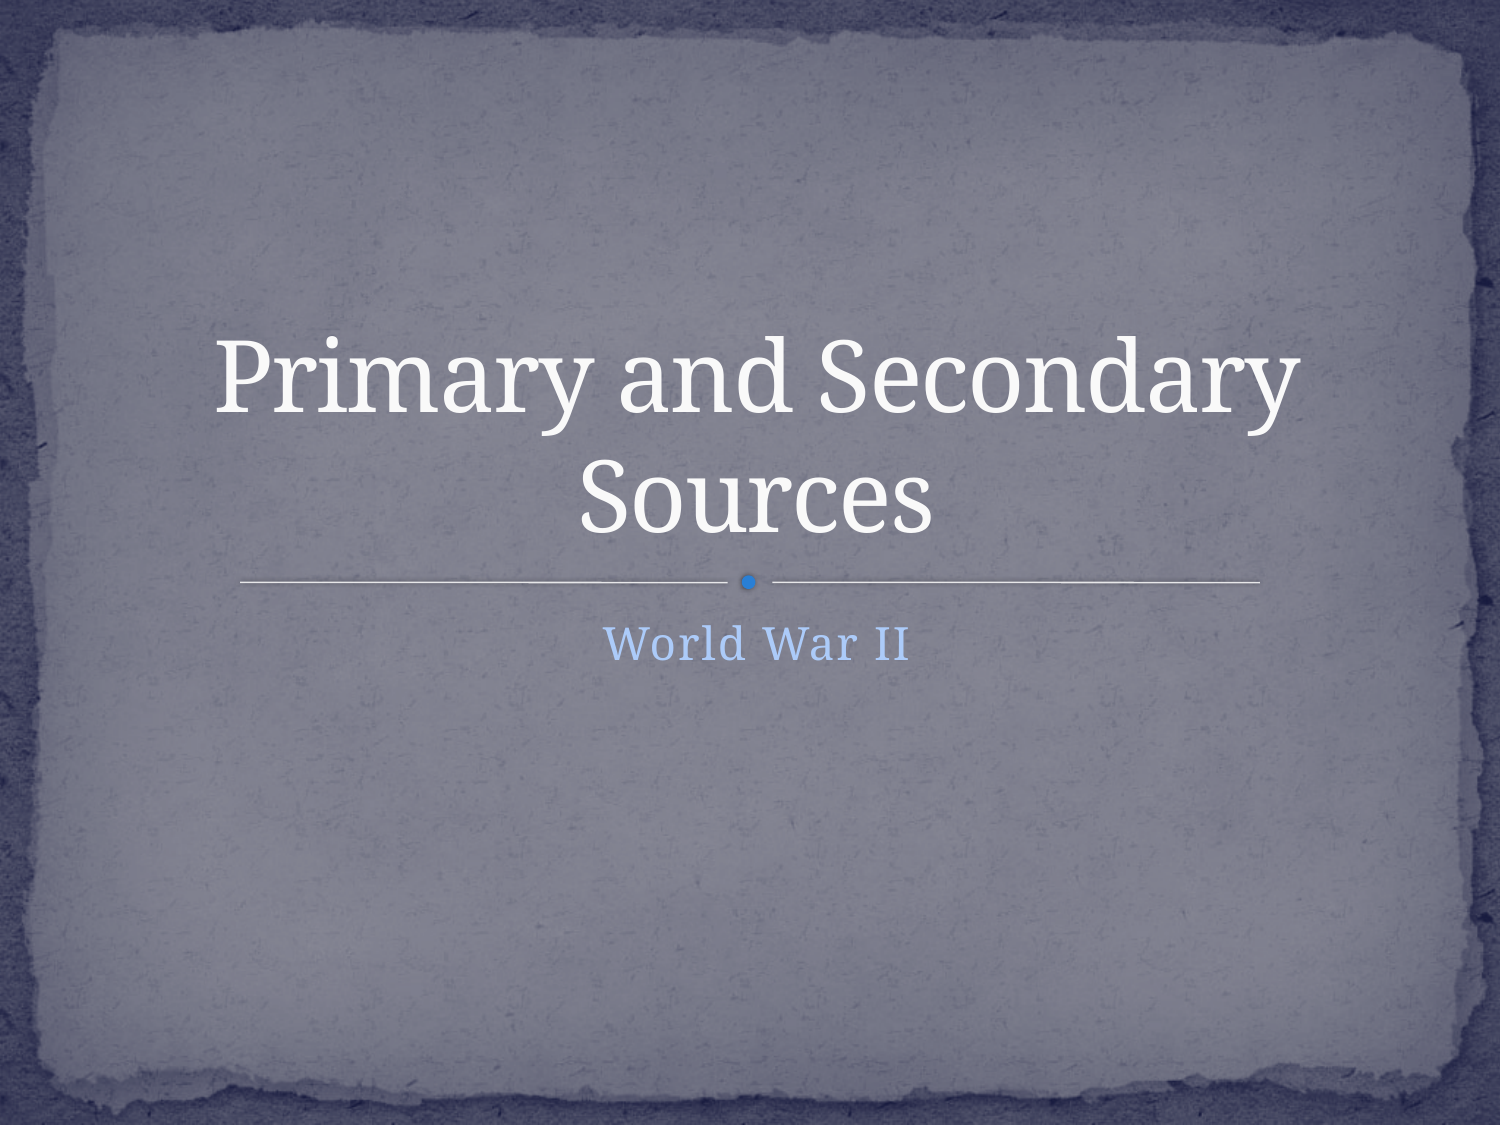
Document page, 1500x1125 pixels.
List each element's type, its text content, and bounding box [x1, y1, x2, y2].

subtitle World War II [75, 606, 1438, 795]
title Primary and Secondary Sources [74, 235, 1438, 561]
